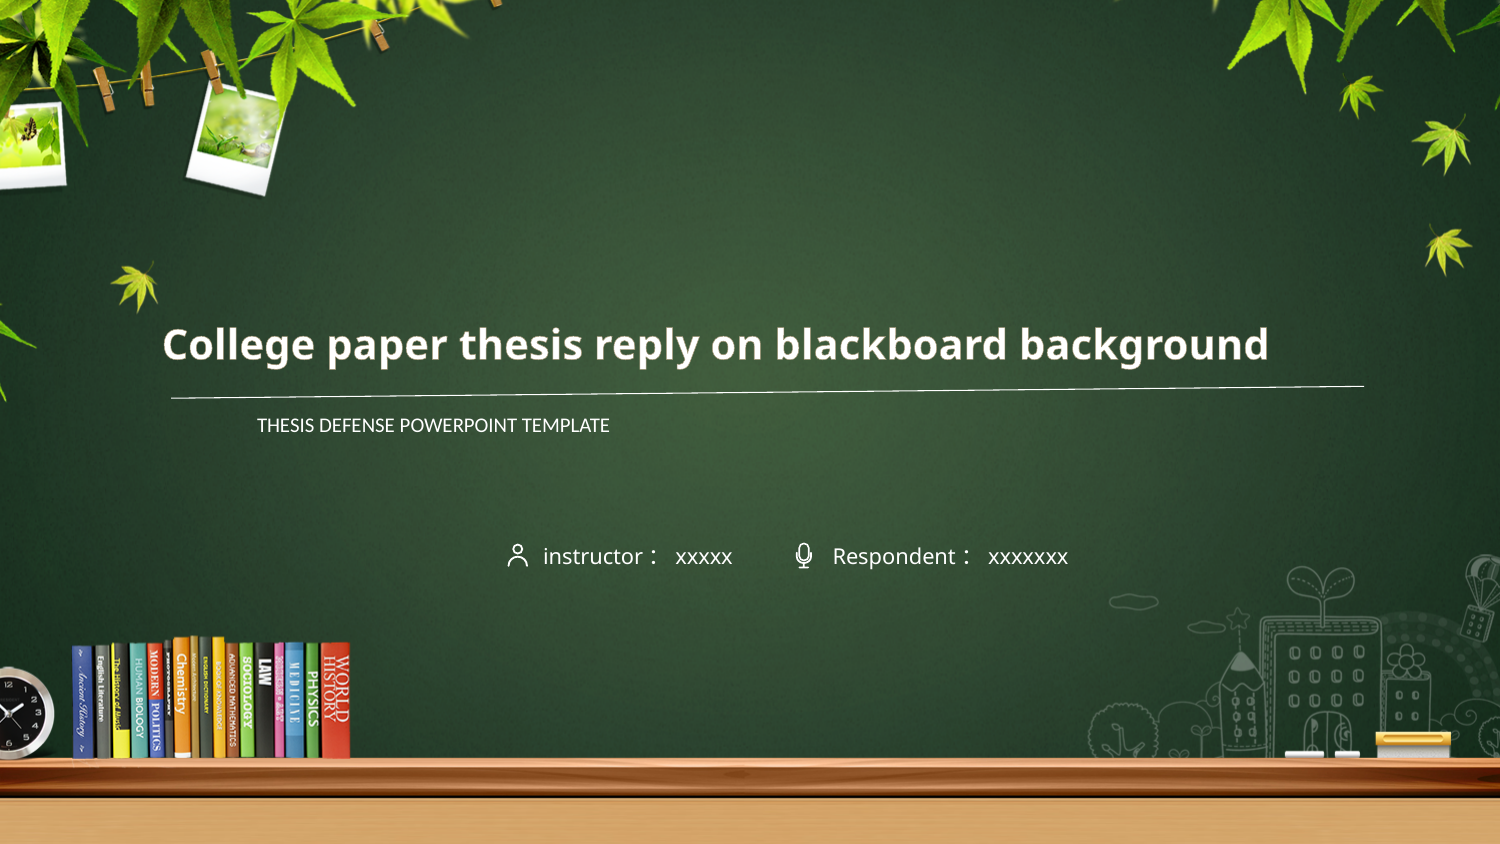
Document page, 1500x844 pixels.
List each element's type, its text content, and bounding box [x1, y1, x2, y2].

text_box instructor：xxxxx [528, 535, 748, 577]
text_box College paper thesis reply on blackboard background [146, 310, 1381, 376]
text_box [170, 386, 1365, 399]
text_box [795, 542, 813, 569]
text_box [507, 543, 529, 567]
picture [0, 0, 1500, 844]
text_box THESIS DEFENSE POWERPOINT TEMPLATE [242, 407, 1258, 445]
text_box Respondent：xxxxxxx [817, 535, 1084, 577]
